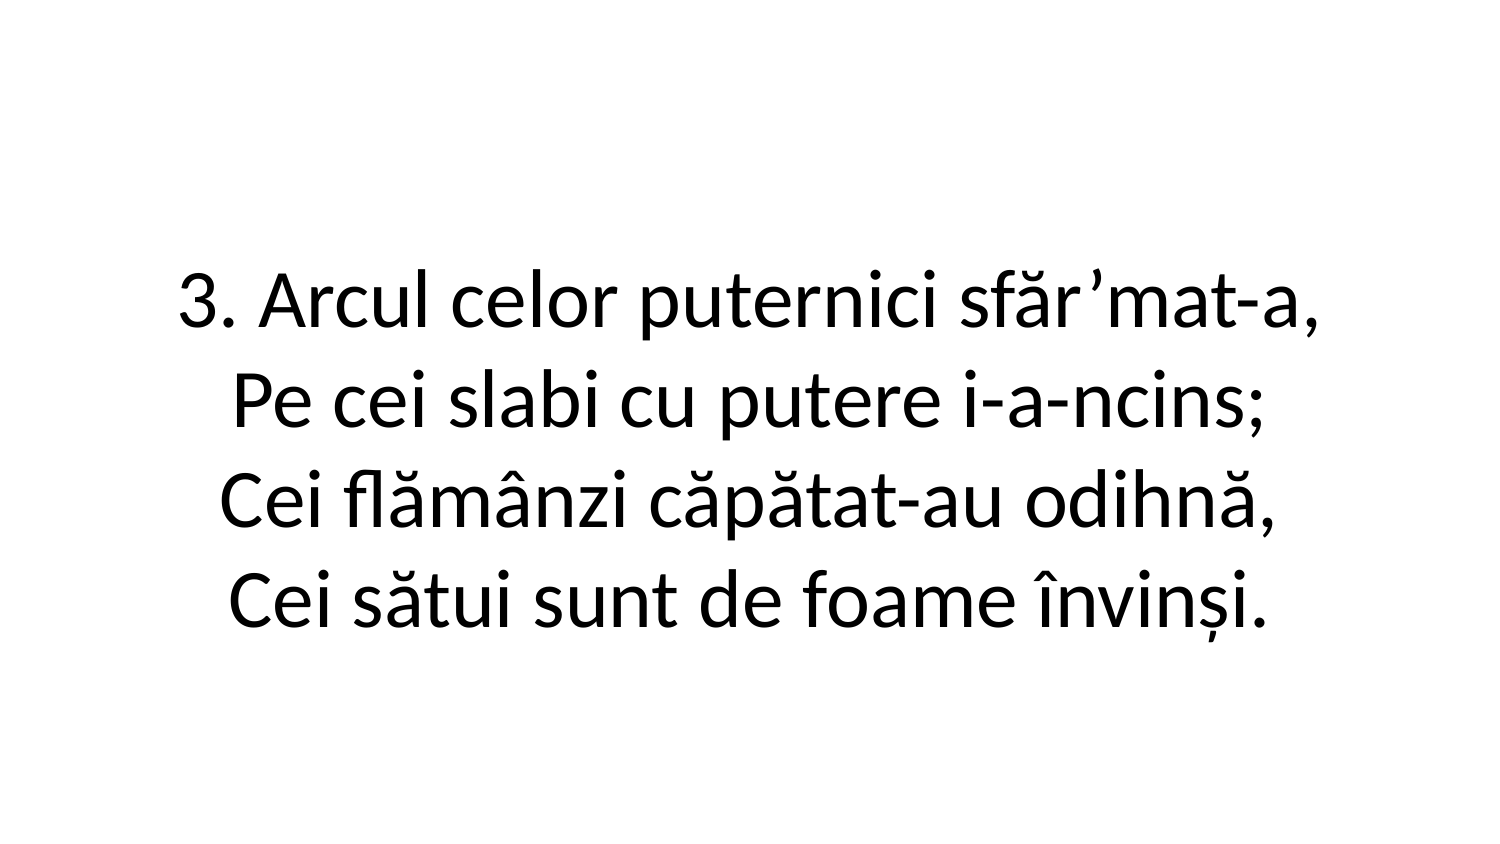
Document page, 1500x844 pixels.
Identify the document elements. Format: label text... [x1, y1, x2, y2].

text_box 3. Arcul celor puternici sfăr’mat-a, Pe cei slabi cu putere i-a-ncins; Cei flămânzi căpătat-au odihnă, Cei sătui sunt de foame învinși. [161, 192, 1339, 652]
